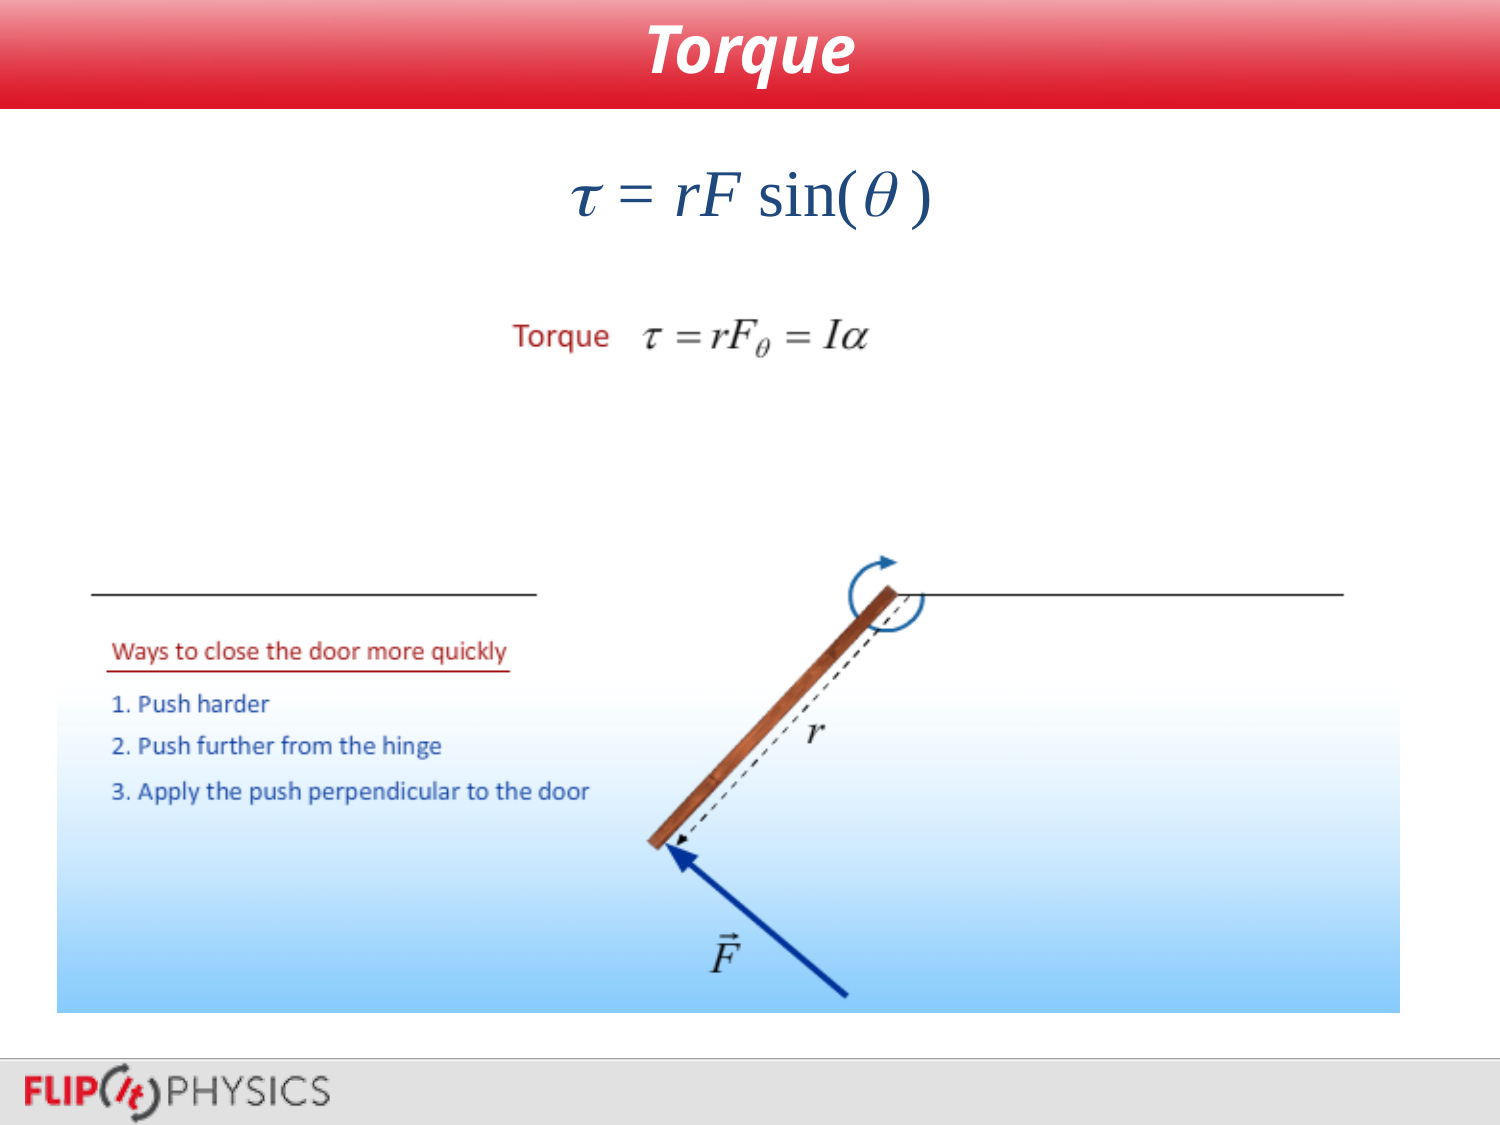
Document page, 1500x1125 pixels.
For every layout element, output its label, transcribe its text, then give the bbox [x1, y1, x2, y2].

text_box t = rF sin(q ) [552, 142, 948, 238]
title Torque [25, 0, 1476, 97]
picture [57, 256, 1401, 1013]
picture [0, 0, 1500, 109]
picture [0, 1058, 1500, 1125]
